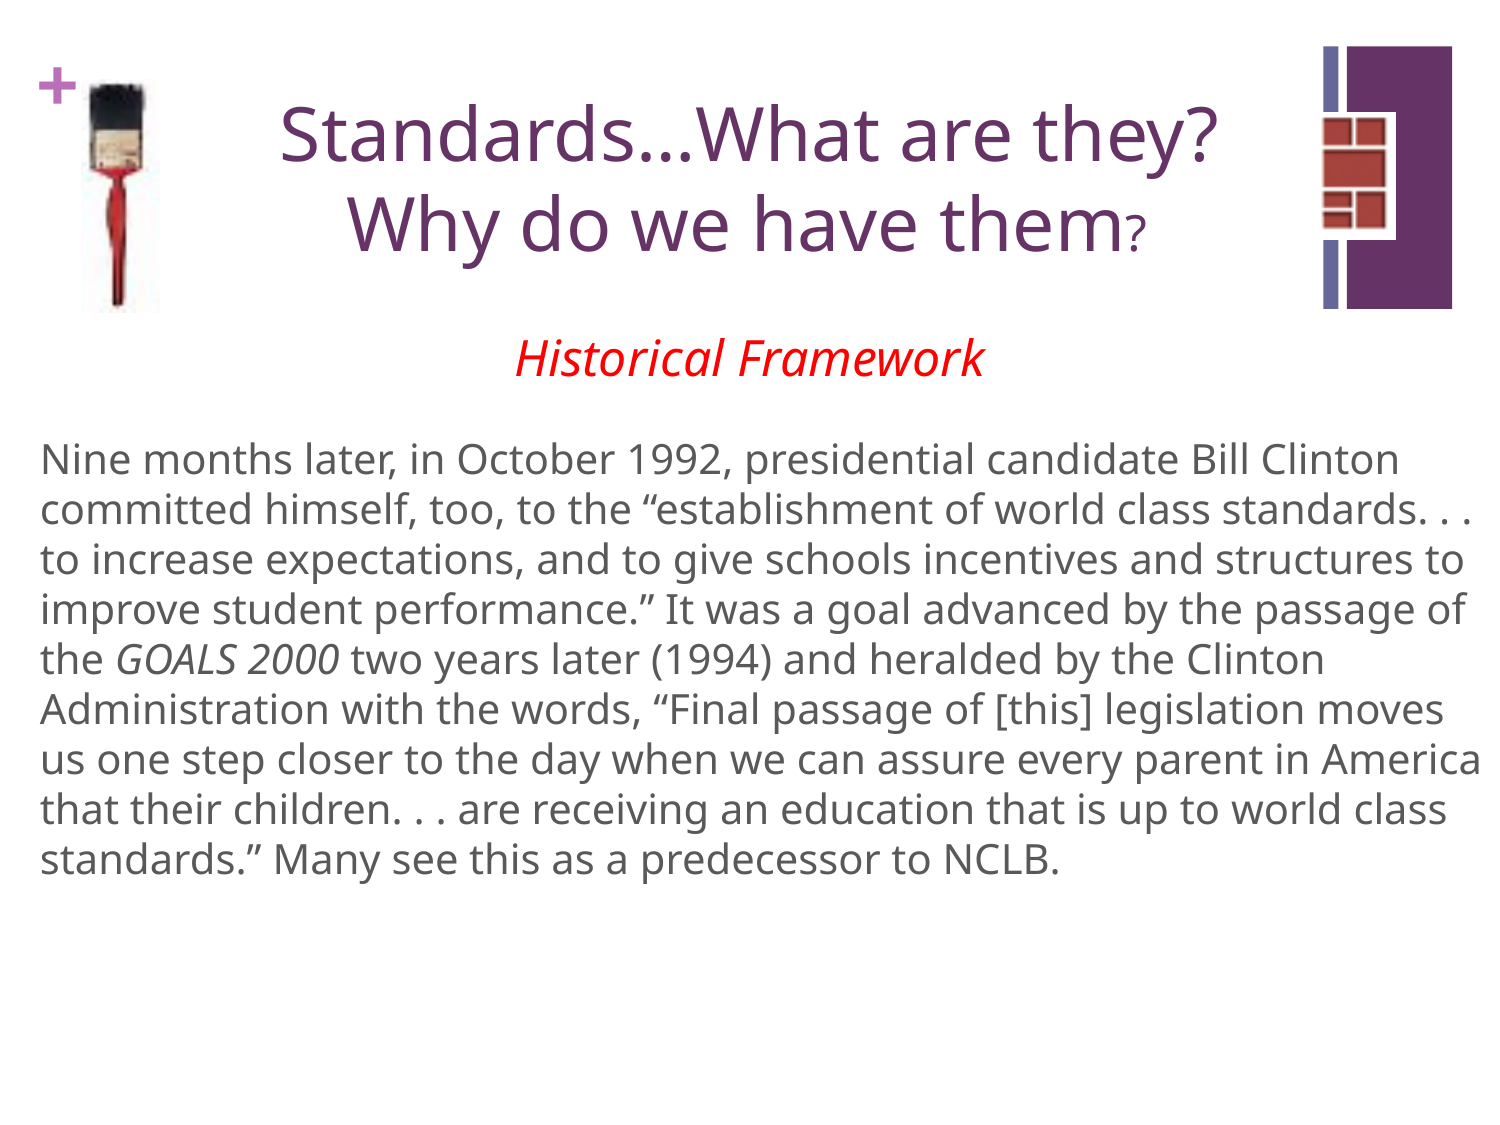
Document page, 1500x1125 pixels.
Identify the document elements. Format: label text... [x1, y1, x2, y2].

picture [1311, 111, 1397, 241]
title Standards…What are they? Why do we have them? Historical Framework [0, 79, 1500, 425]
list Nine months later, in October 1992, presidential candidate Bill Clinton committed himself, too, to the “establishment of world class standards. . . to increase expectations, and to give schools incentives and structures to improve student performance.” It was a goal advanced by the passage of the GOALS 2000 two years later (1994) and heralded by the Clinton Administration with the words, “Final passage of [this] legislation moves us one step closer to the day when we can assure every parent in America that their children. . . are receiving an education that is up to world class standards.” Many see this as a predecessor to NCLB. [24, 425, 1500, 1063]
picture [81, 78, 160, 313]
